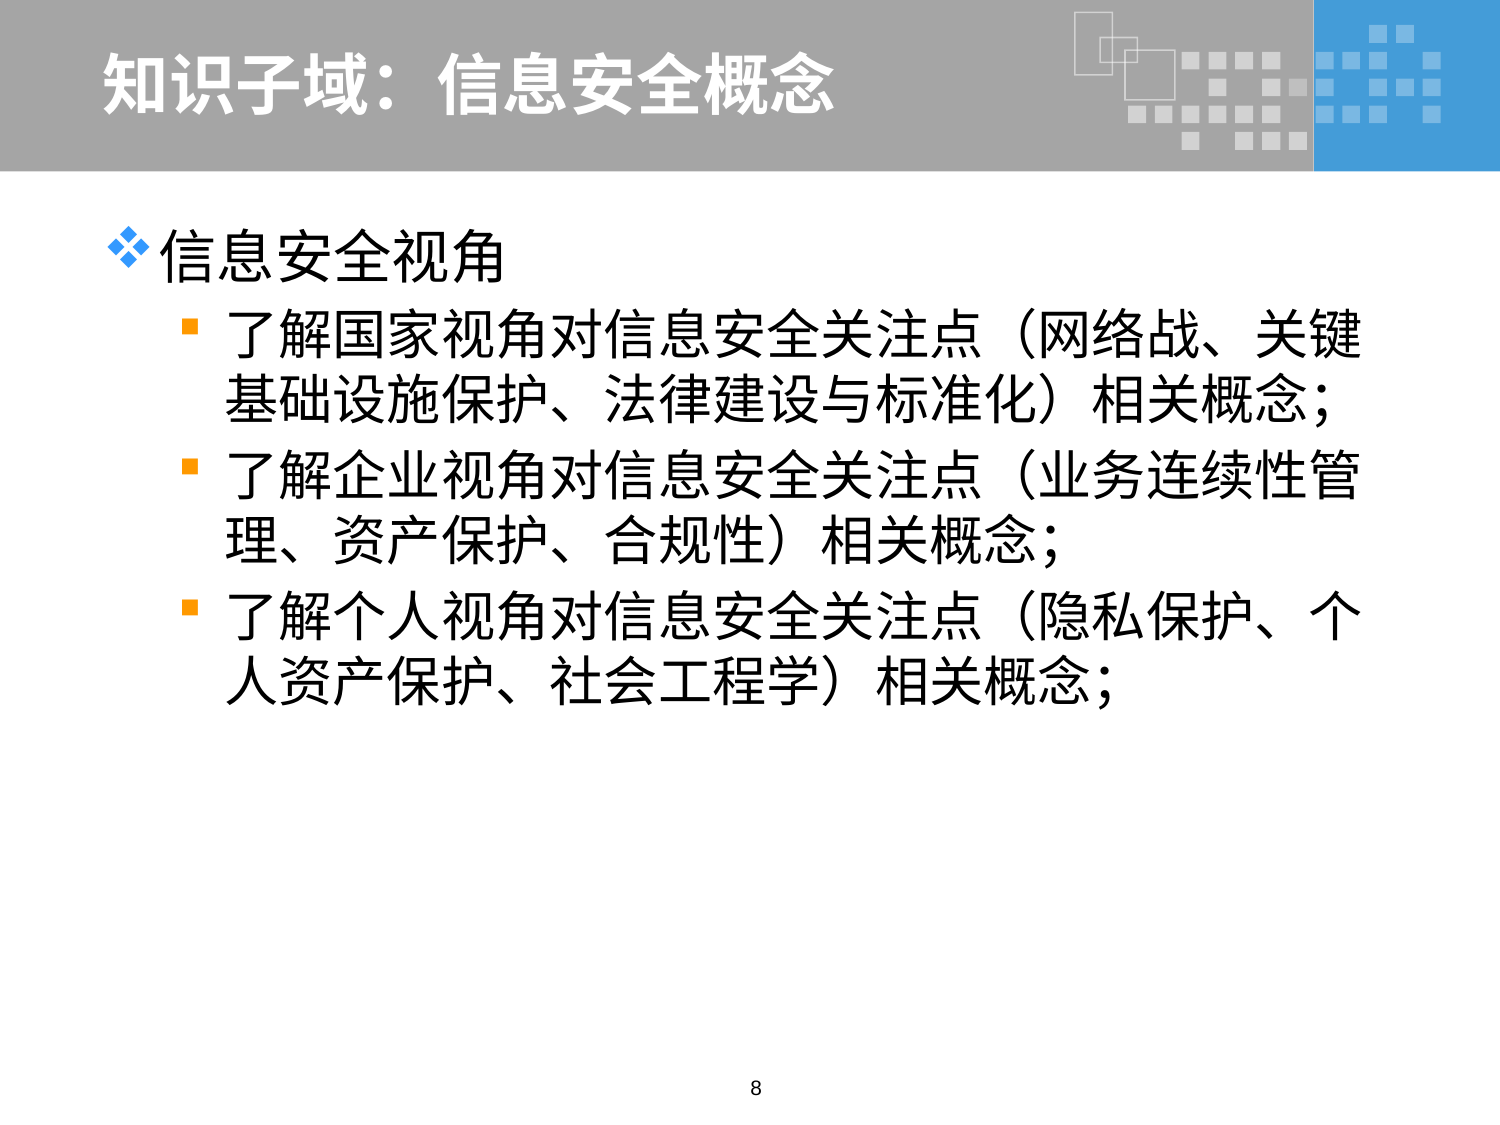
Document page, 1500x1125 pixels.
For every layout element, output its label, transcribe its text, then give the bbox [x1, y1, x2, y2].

title 知识子域：信息安全概念 [87, 42, 1252, 123]
list 信息安全视角 了解国家视角对信息安全关注点（网络战、关键基础设施保护、法律建设与标准化）相关概念； 了解企业视角对信息安全关注点（业务连续性管理、资产保护、合规性）相关概念； 了解个人视角对信息安全关注点（隐私保护、个人资产保护、社会工程学）相关概念； [87, 212, 1432, 1050]
slide_number 8 [687, 1066, 826, 1111]
